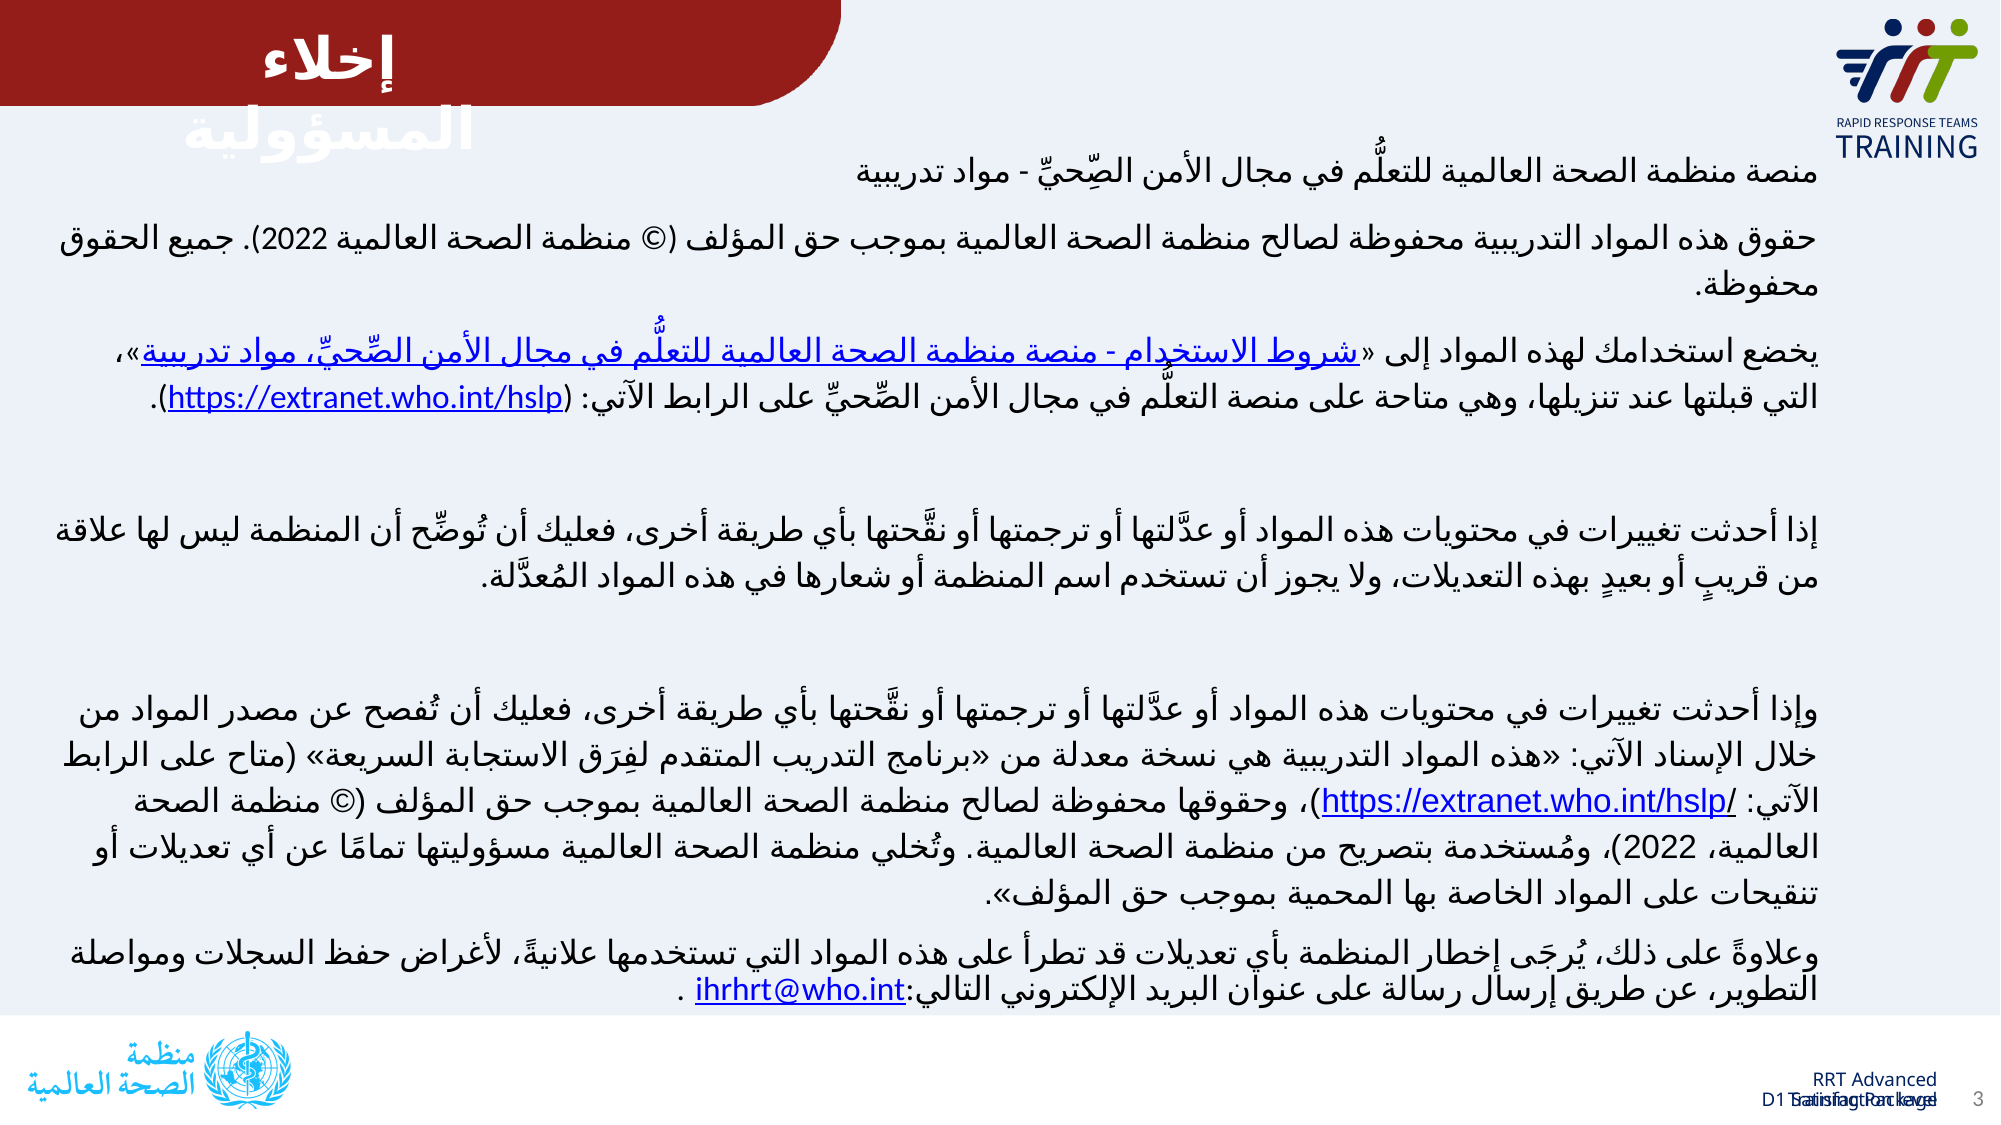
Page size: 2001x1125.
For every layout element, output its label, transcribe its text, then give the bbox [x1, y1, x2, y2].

picture [0, 0, 841, 106]
picture [1835, 19, 1978, 167]
text_box إخلاء المسؤولية [102, 13, 557, 169]
list منصة منظمة الصحة العالمية للتعلُّم في مجال الأمن الصِّحيِّ - مواد تدريبية حقوق هذه المواد التدريبية محفوظة لصالح منظمة الصحة العالمية بموجب حق المؤلف (© منظمة الصحة العالمية 2022). جميع الحقوق محفوظة. يخضع استخدامك لهذه المواد إلى «شروط الاستخدام - منصة منظمة الصحة العالمية للتعلُّم في مجال الأمن الصِّحيِّ، مواد تدريبية»، التي قبلتها عند تنزيلها، وهي متاحة على منصة التعلُّم في مجال الأمن الصِّحيِّ على الرابط الآتي: (https://extranet.who.int/hslp). إذا أحدثت تغييرات في محتويات هذه المواد أو عدَّلتها أو ترجمتها أو نقَّحتها بأي طريقة أخرى، فعليك أن تُوضِّح أن المنظمة ليس لها علاقة من قريبٍ أو بعيدٍ بهذه التعديلات، ولا يجوز أن تستخدم اسم المنظمة أو شعارها في هذه المواد المُعدَّلة. وإذا أحدثت تغييرات في محتويات هذه المواد أو عدَّلتها أو ترجمتها أو نقَّحتها بأي طريقة أخرى، فعليك أن تُفصح عن مصدر المواد من خلال الإسناد الآتي: «هذه المواد التدريبية هي نسخة معدلة من «برنامج التدريب المتقدم لفِرَق الاستجابة السريعة» (متاح على الرابط الآتي: https://extranet.who.int/hslp/)، وحقوقها محفوظة لصالح منظمة الصحة العالمية بموجب حق المؤلف (© منظمة الصحة العالمية، 2022)، ومُستخدمة بتصريح من منظمة الصحة العالمية. وتُخلي منظمة الصحة العالمية مسؤوليتها تمامًا عن أي تعديلات أو تنقيحات على المواد الخاصة بها المحمية بموجب حق المؤلف». وعلاوةً على ذلك، يُرجَى إخطار المنظمة بأي تعديلات قد تطرأ على هذه المواد التي تستخدمها علانيةً، لأغراض حفظ السجلات ومواصلة التطوير، عن طريق إرسال رسالة على عنوان البريد الإلكتروني التالي:ihrhrt@who.int . [48, 143, 1821, 999]
picture [28, 1031, 291, 1109]
